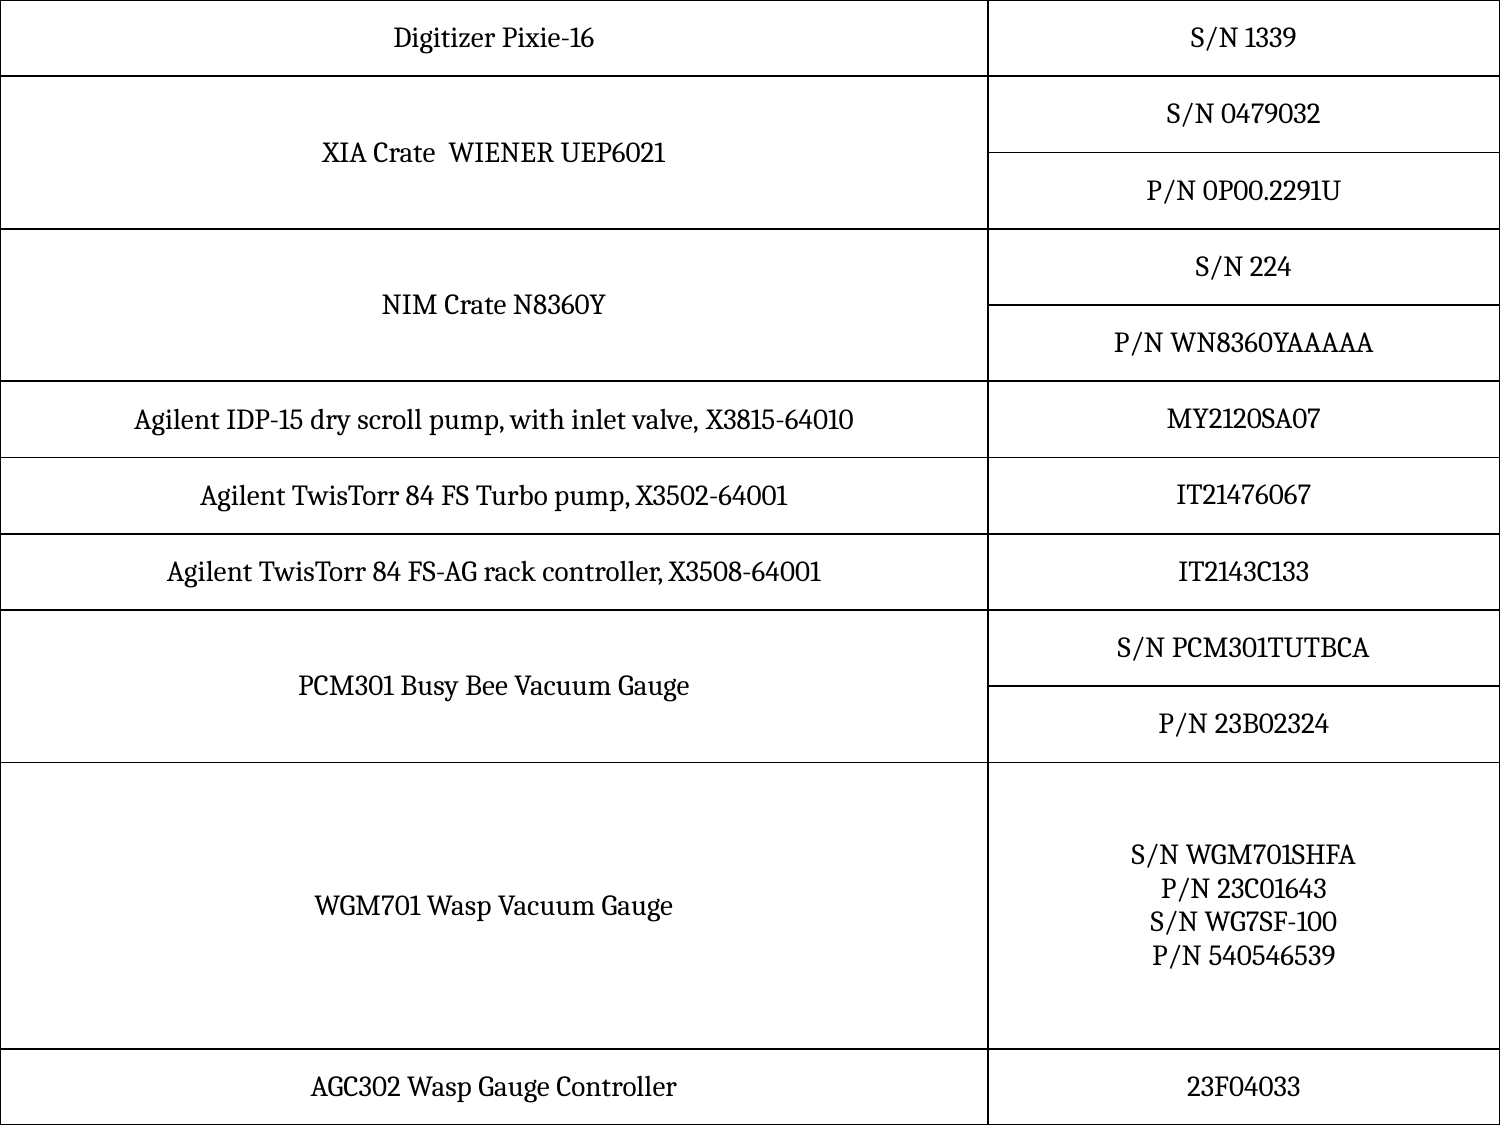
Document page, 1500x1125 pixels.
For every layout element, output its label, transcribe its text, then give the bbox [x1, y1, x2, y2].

table_header S/N 1339 [989, 1, 1499, 75]
table_cell PCM301 Busy Bee Vacuum Gauge [1, 611, 987, 762]
table_cell IT21476067 [989, 458, 1499, 533]
table_cell Agilent TwisTorr 84 FS-AG rack controller, X3508-64001 [1, 535, 987, 609]
table_cell S/N 0479032 [989, 77, 1499, 152]
table_cell XIA Crate WIENER UEP6021 [1, 77, 987, 228]
table_cell WGM701 Wasp Vacuum Gauge [1, 763, 987, 1048]
table_cell 23F04033 [989, 1050, 1499, 1124]
table_cell AGC302 Wasp Gauge Controller [1, 1050, 987, 1124]
table_cell S/N 224 [989, 230, 1499, 304]
table_cell Agilent IDP-15 dry scroll pump, with inlet valve, X3815-64010 [1, 382, 987, 457]
table_cell IT2143C133 [989, 535, 1499, 609]
table_cell Agilent TwisTorr 84 FS Turbo pump, X3502-64001 [1, 458, 987, 533]
table_cell S/N PCM301TUTBCA [989, 611, 1499, 685]
table_cell S/N WGM701SHFA P/N 23C01643 S/N WG7SF-100 P/N 540546539 [989, 763, 1499, 1048]
table_header Digitizer Pixie-16 [1, 1, 987, 75]
table_cell P/N WN8360YAAAAA [989, 306, 1499, 380]
table_cell P/N 23B02324 [989, 687, 1499, 762]
table_cell P/N 0P00.2291U [989, 153, 1499, 228]
table_cell NIM Crate N8360Y [1, 230, 987, 380]
table_cell MY2120SA07 [989, 382, 1499, 457]
